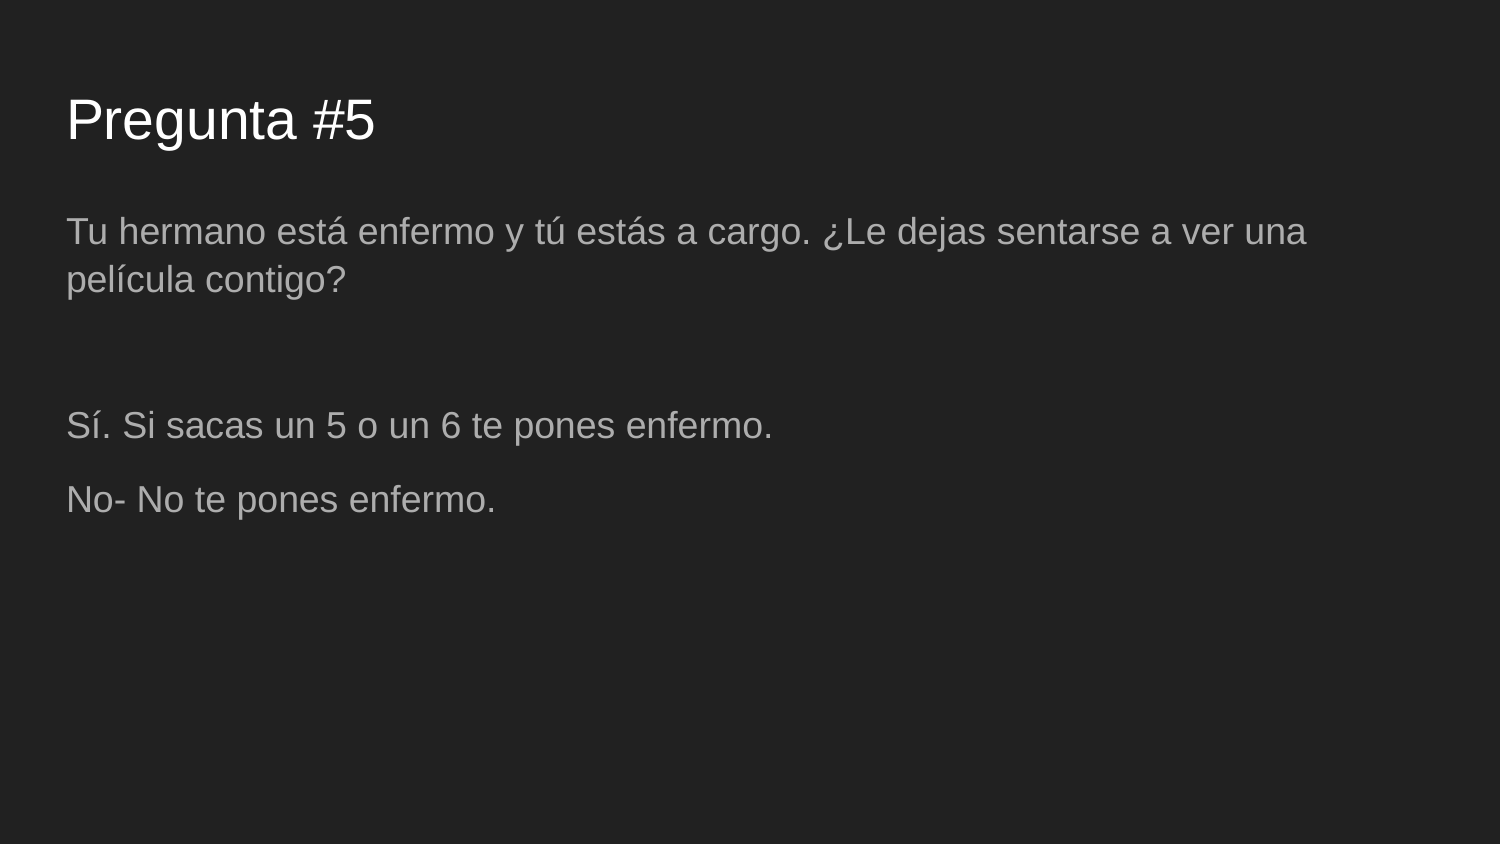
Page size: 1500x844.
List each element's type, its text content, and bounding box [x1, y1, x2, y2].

list Tu hermano está enfermo y tú estás a cargo. ¿Le dejas sentarse a ver una película contigo? Sí. Si sacas un 5 o un 6 te pones enfermo. No- No te pones enfermo. [51, 189, 1449, 750]
title Pregunta #5 [51, 72, 1449, 167]
